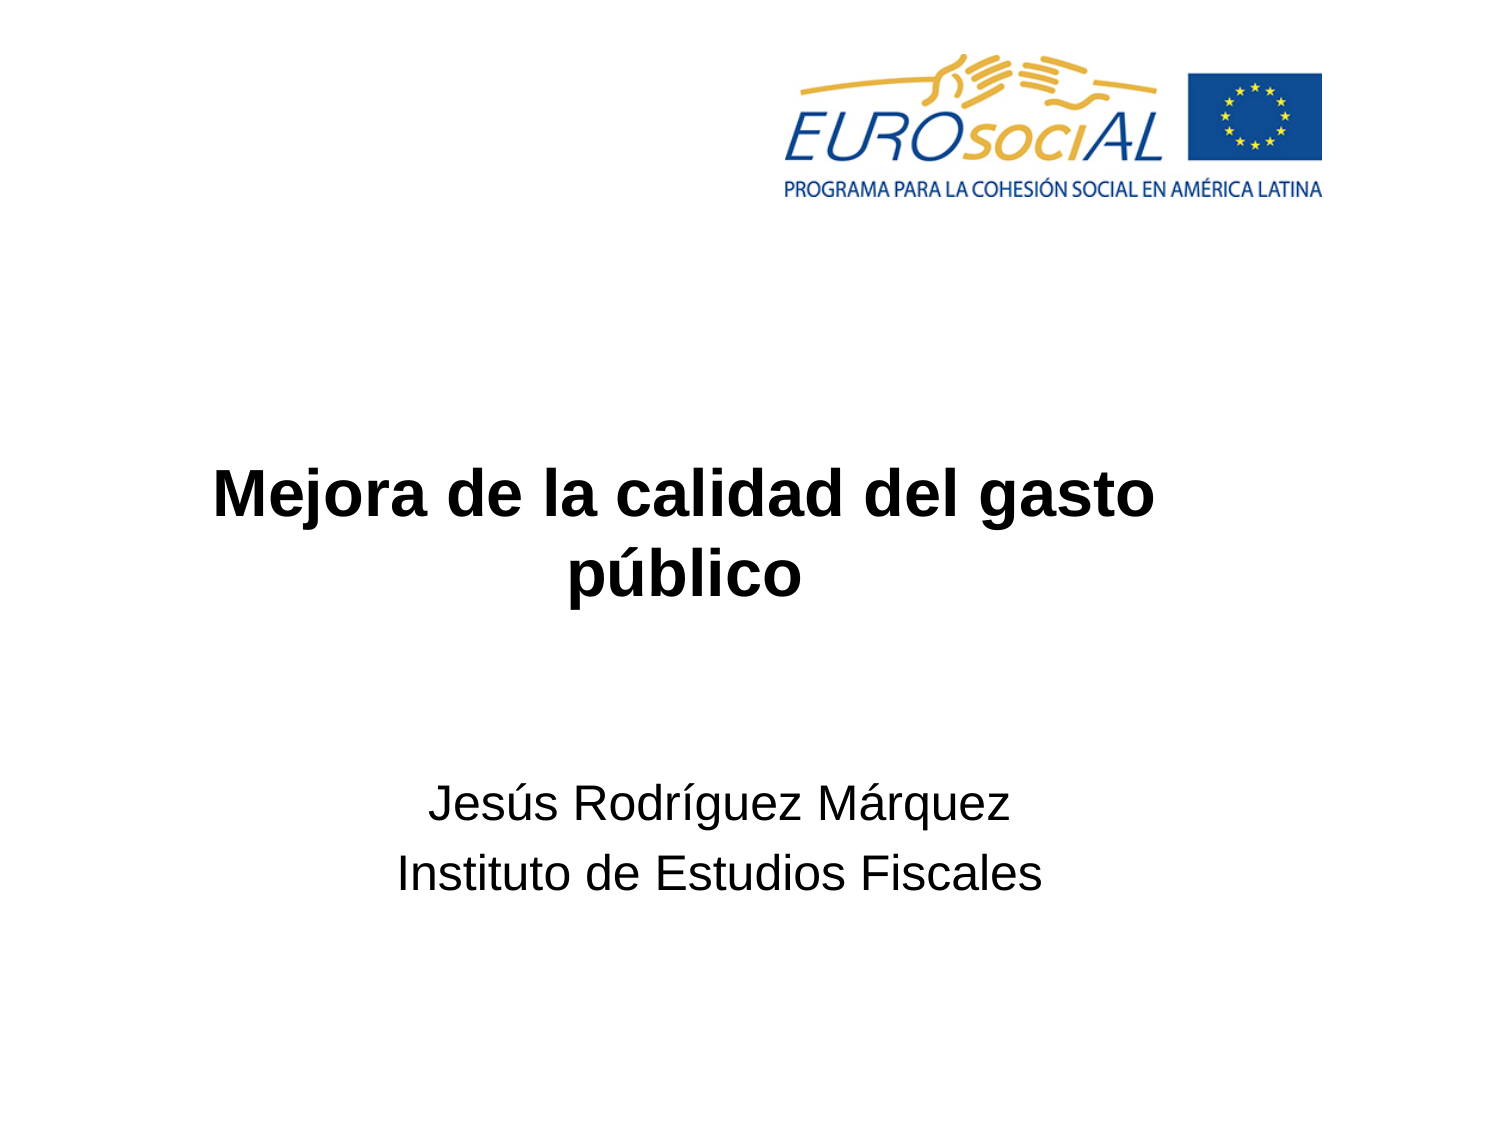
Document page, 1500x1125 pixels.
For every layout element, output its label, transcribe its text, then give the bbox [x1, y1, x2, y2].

subtitle Jesús Rodríguez Márquez Instituto de Estudios Fiscales [194, 763, 1246, 1051]
title Mejora de la calidad del gasto público [111, 408, 1258, 651]
picture [785, 54, 1323, 197]
